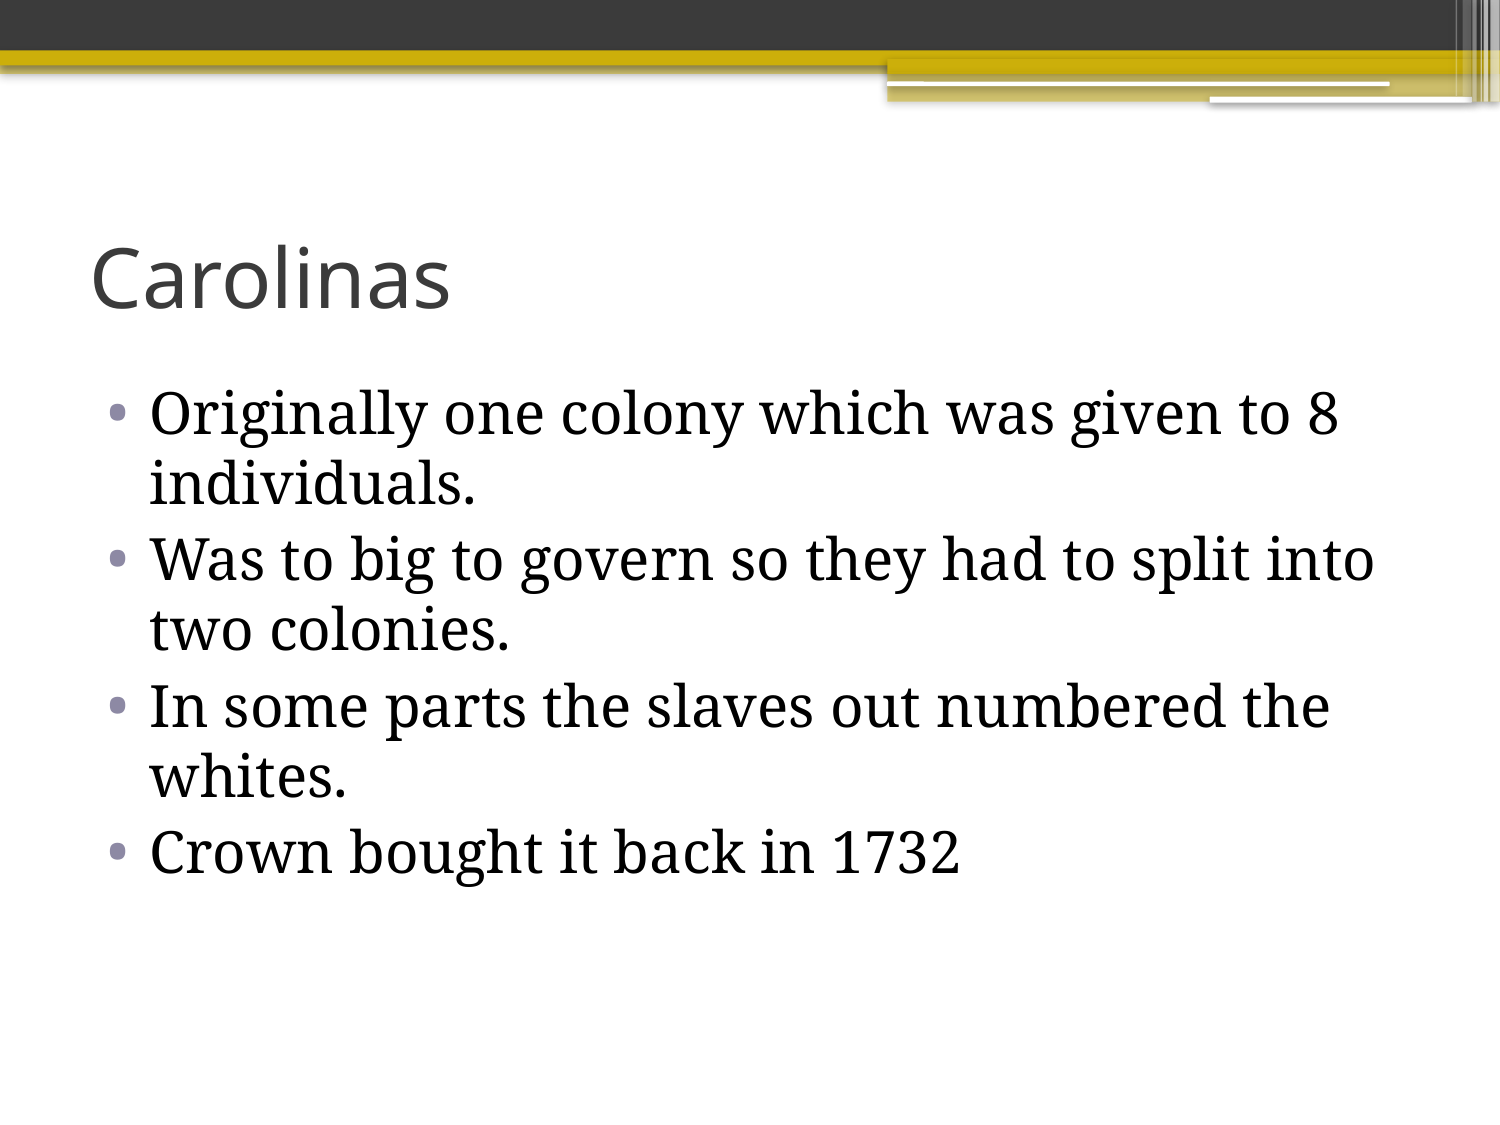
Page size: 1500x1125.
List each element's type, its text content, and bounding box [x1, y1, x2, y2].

list Originally one colony which was given to 8 individuals. Was to big to govern so they had to split into two colonies. In some parts the slaves out numbered the whites. Crown bought it back in 1732 [75, 368, 1425, 1079]
title Carolinas [75, 187, 1425, 363]
